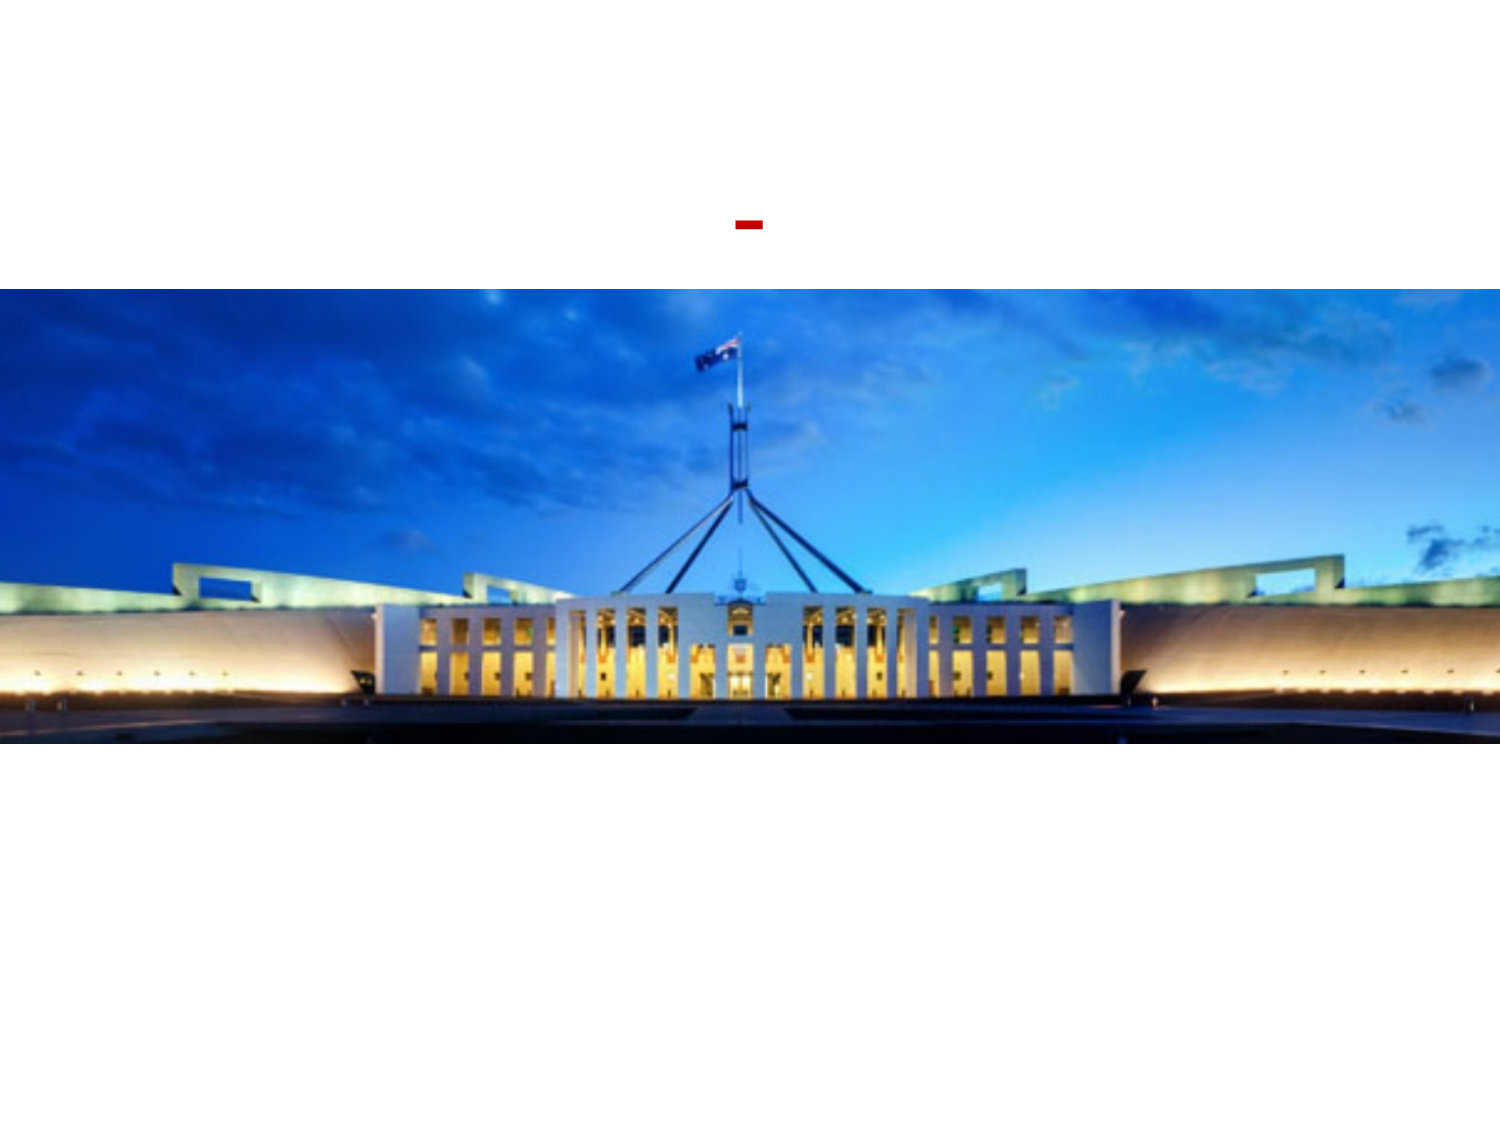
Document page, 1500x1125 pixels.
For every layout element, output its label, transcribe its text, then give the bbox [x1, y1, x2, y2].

title - [75, 140, 1425, 282]
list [0, 288, 1500, 744]
